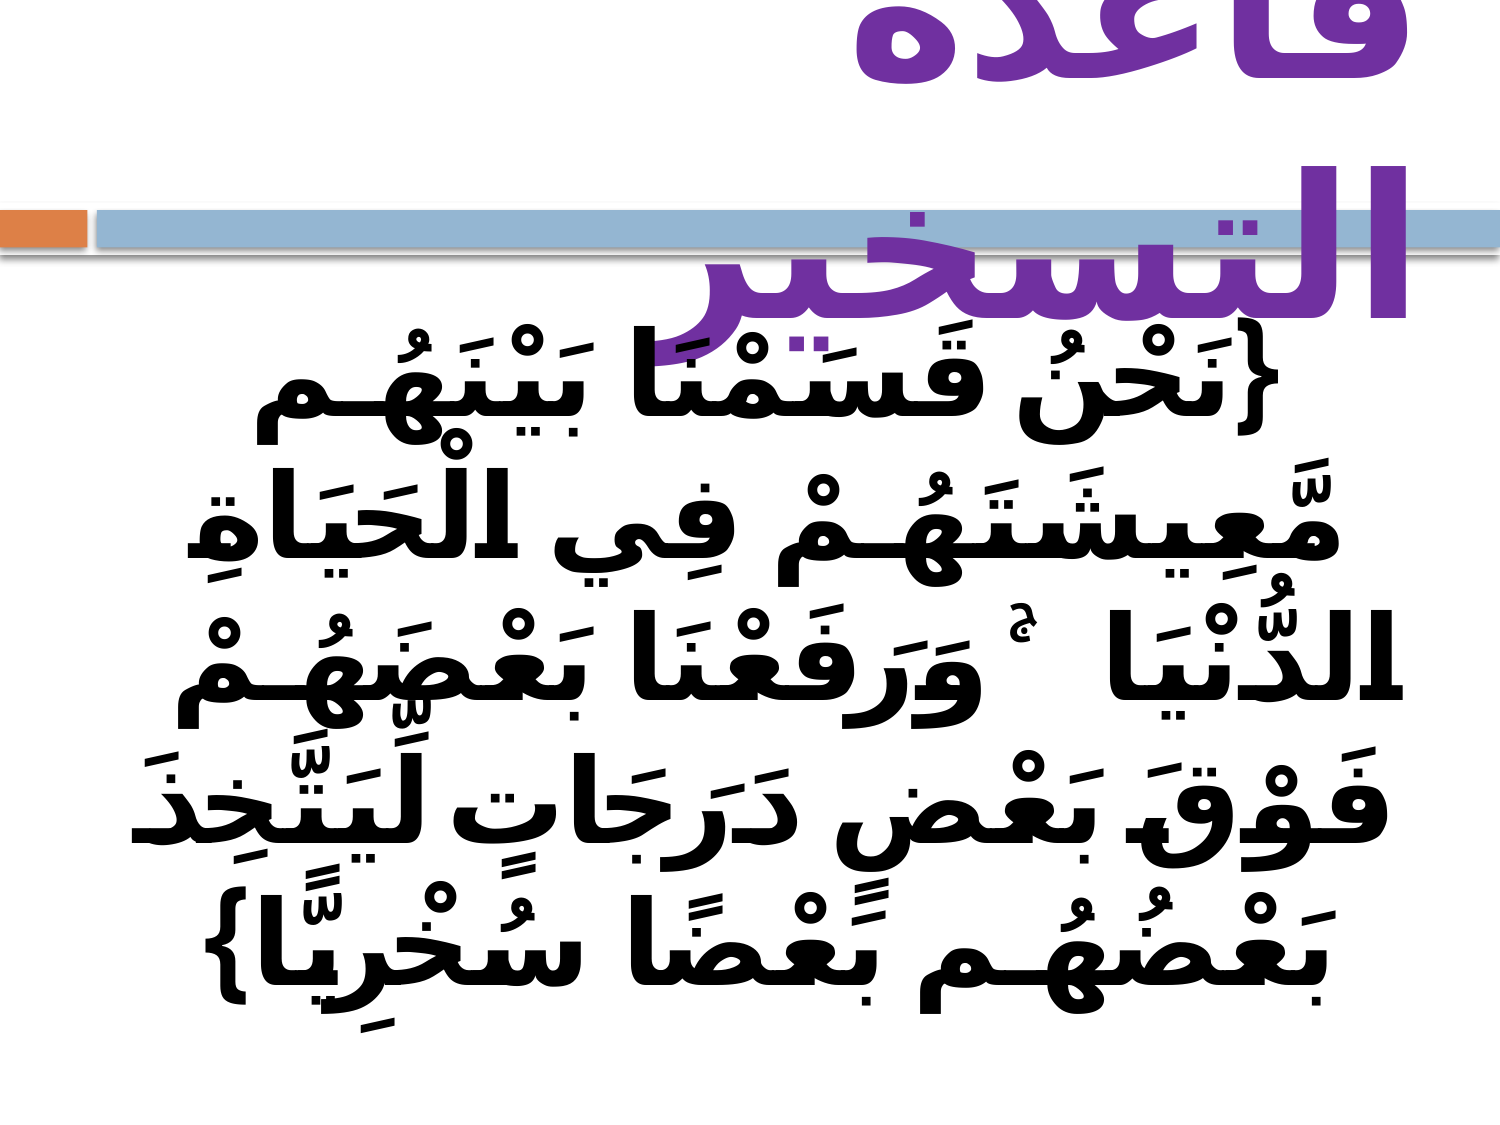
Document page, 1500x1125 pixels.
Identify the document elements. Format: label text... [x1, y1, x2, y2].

list {نَحْنُ قَسَمْنَا بَيْنَهُم مَّعِيشَتَهُمْ فِي الْحَيَاةِ الدُّنْيَا ۚ وَرَفَعْنَا بَعْضَهُمْ فَوْقَ بَعْضٍ دَرَجَاتٍ لِّيَتَّخِذَ بَعْضُهُم بَعْضًا سُخْرِيًّا} [100, 290, 1438, 1029]
title قاعدة التسخير [100, 37, 1438, 200]
